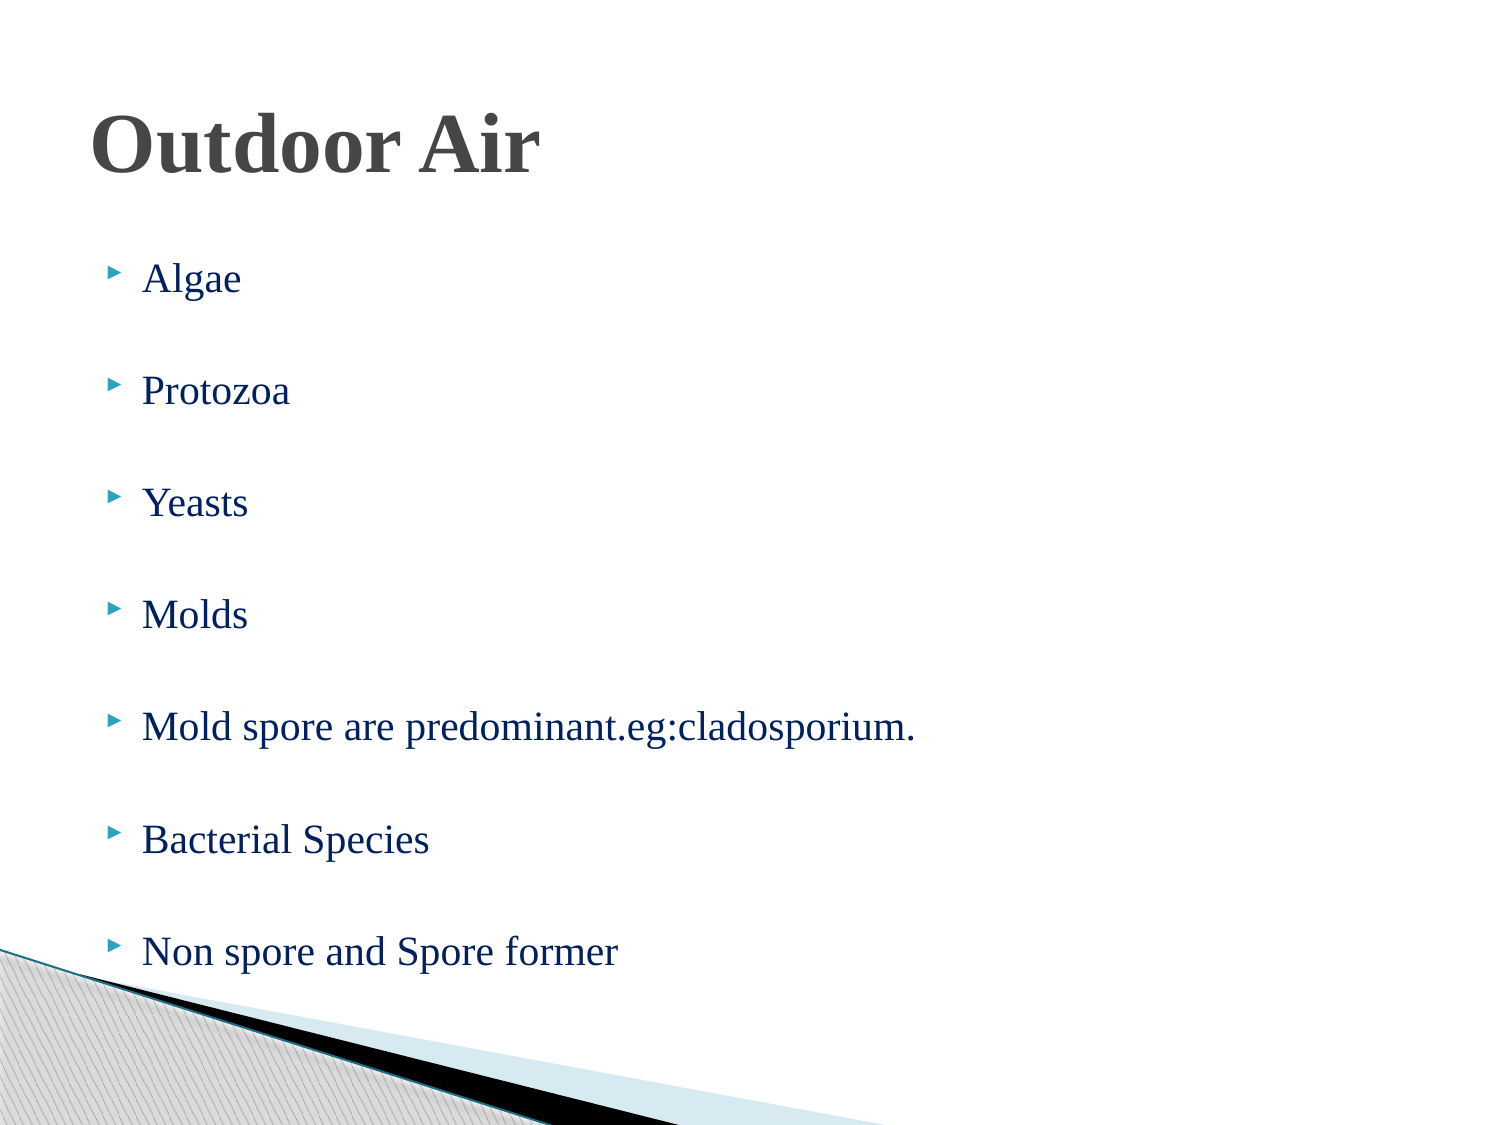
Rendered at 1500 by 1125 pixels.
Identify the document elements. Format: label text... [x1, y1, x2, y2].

title Outdoor Air [75, 45, 1425, 233]
list Algae Protozoa Yeasts Molds Mold spore are predominant.eg:cladosporium. Bacterial Species Non spore and Spore former [75, 243, 1425, 986]
